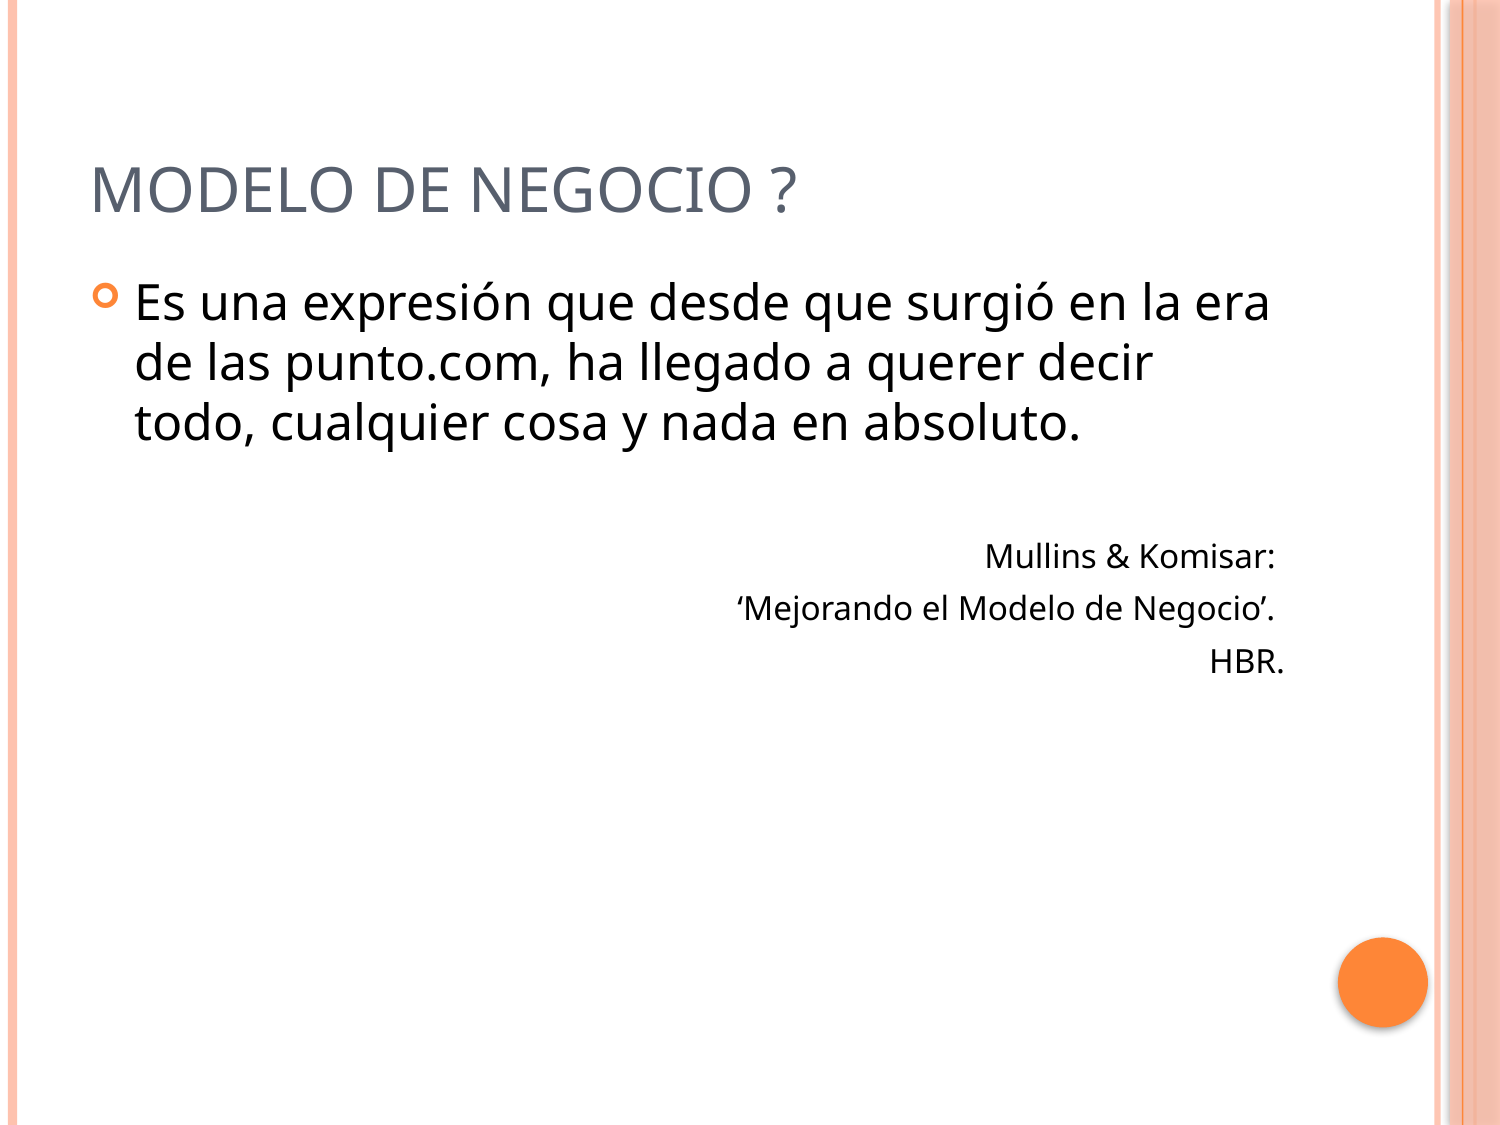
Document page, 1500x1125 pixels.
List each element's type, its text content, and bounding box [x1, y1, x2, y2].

list Es una expresión que desde que surgió en la era de las punto.com, ha llegado a querer decir todo, cualquier cosa y nada en absoluto. Mullins & Komisar: ‘Mejorando el Modelo de Negocio’. HBR. [75, 262, 1300, 1062]
title Modelo de Negocio ? [75, 45, 1300, 233]
